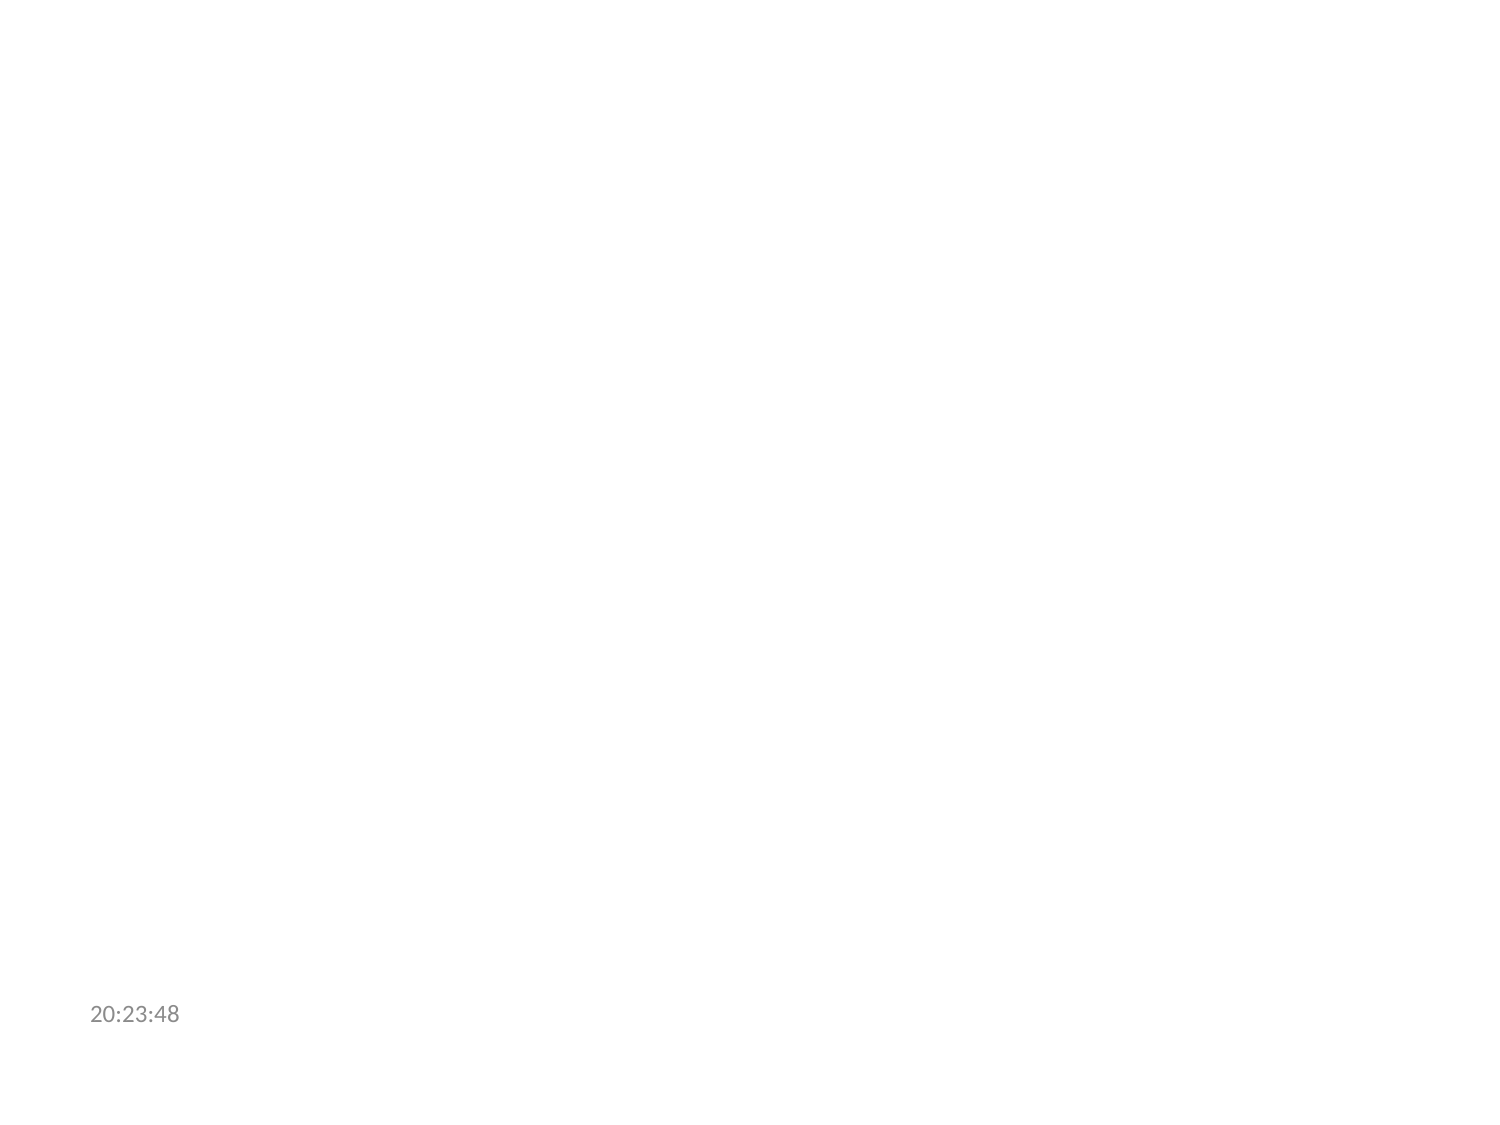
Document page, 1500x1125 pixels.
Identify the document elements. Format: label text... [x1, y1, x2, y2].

text_box 15:35:09 [75, 982, 425, 1043]
